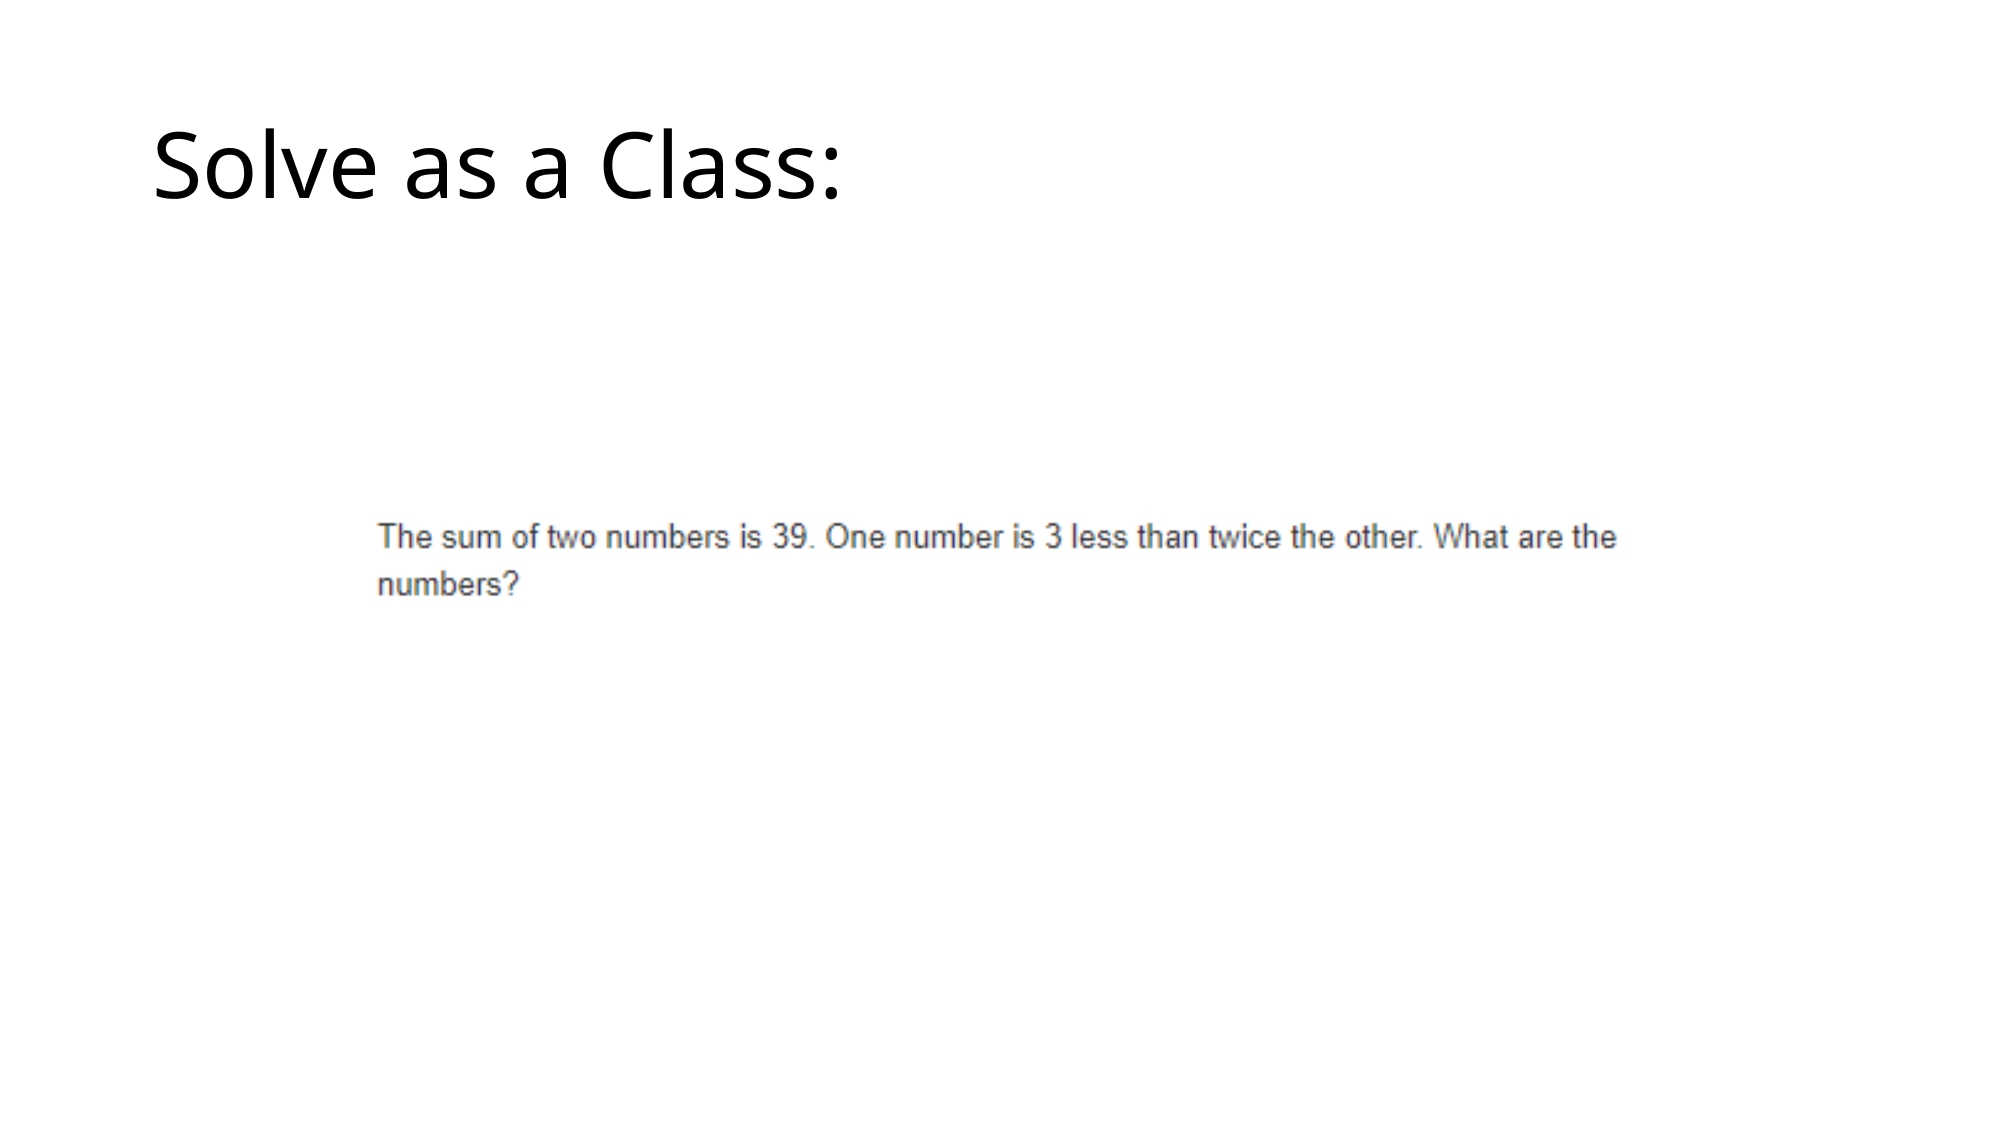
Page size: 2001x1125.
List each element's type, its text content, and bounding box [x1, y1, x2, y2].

picture [363, 499, 1637, 626]
title Solve as a Class: [137, 59, 1863, 278]
